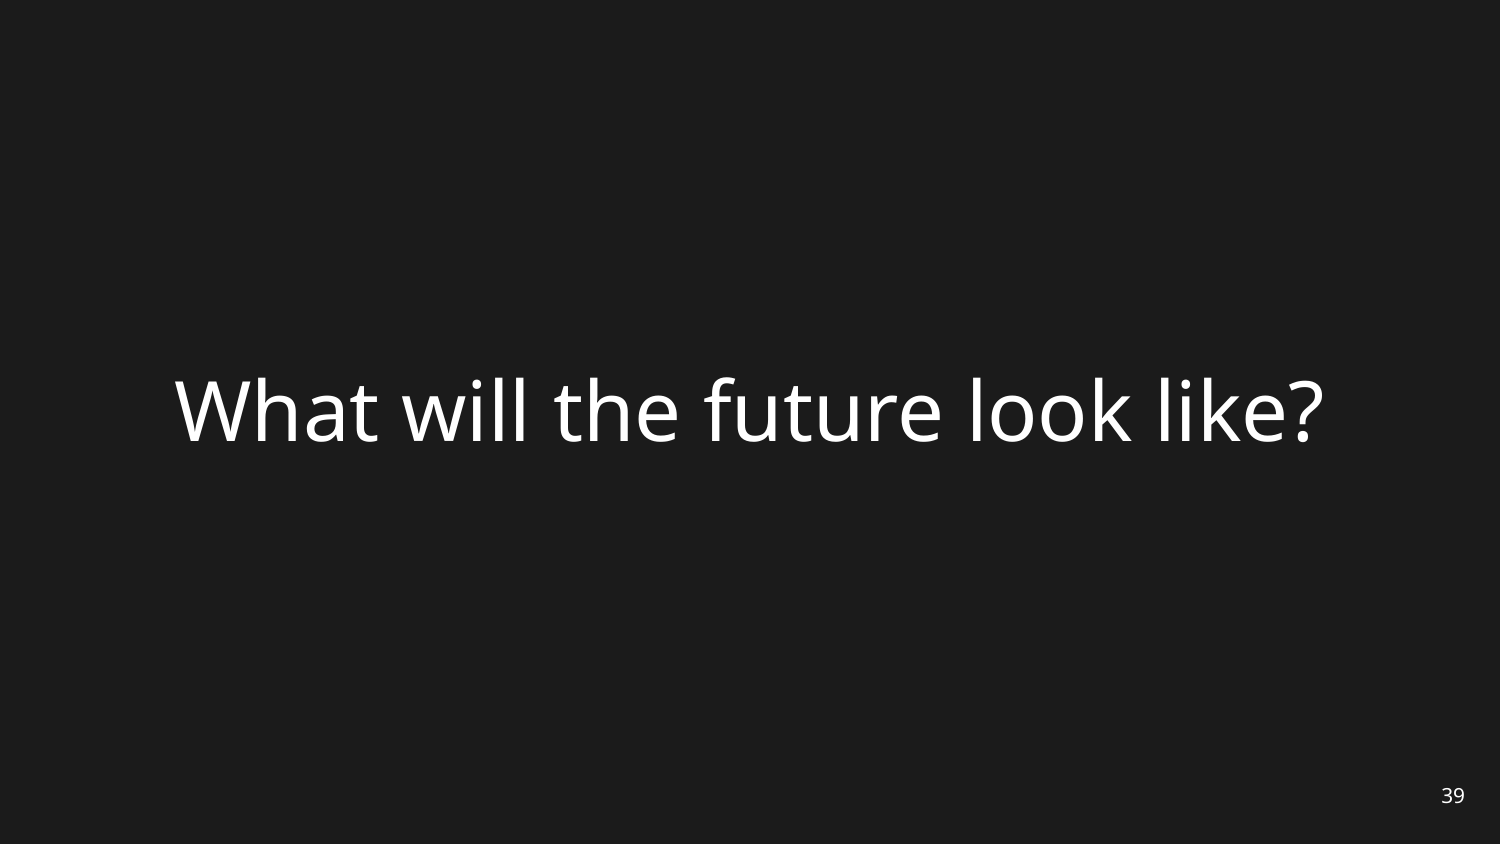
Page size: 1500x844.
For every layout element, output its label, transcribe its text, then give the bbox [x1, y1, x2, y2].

title What will the future look like? [51, 72, 1449, 753]
slide_number 39 [1389, 764, 1480, 830]
